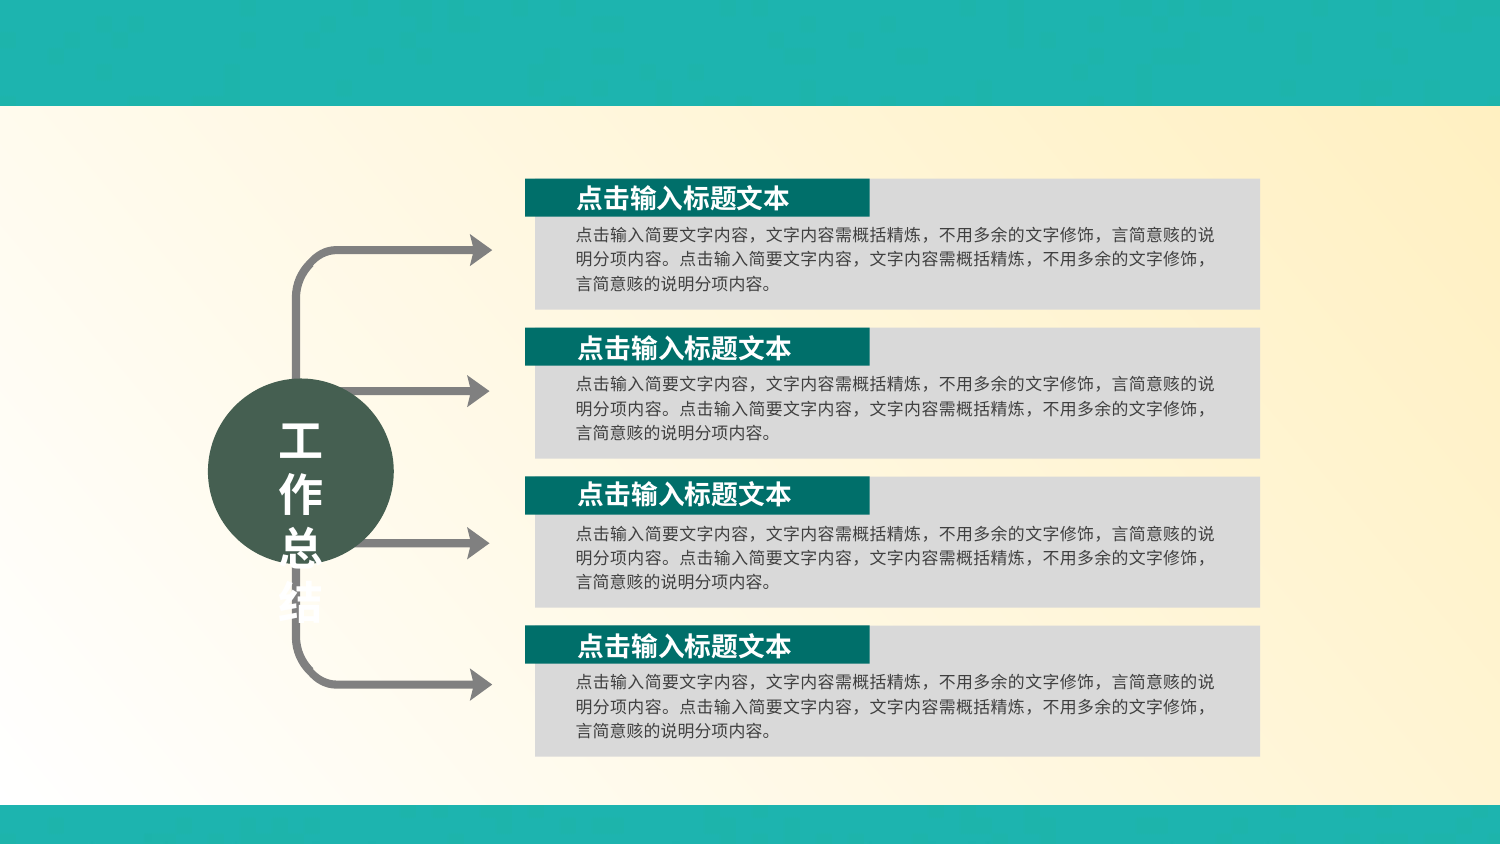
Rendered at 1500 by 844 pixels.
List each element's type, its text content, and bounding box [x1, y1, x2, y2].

text_box [394, 527, 490, 560]
text_box [534, 624, 1261, 758]
text_box [806, 475, 871, 512]
text_box [394, 375, 490, 408]
text_box [806, 326, 871, 363]
text_box 点击输入简要文字内容，文字内容需概括精炼，不用多余的文字修饰，言简意赅的说明分项内容。点击输入简要文字内容，文字内容需概括精炼，不用多余的文字修饰，言简意赅的说明分项内容。 [562, 213, 1229, 301]
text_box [207, 378, 394, 639]
text_box [524, 624, 564, 665]
text_box 点击输入标题文本 [564, 324, 806, 371]
text_box 点击输入标题文本 [564, 471, 806, 518]
text_box [524, 326, 564, 367]
picture [0, 0, 1500, 106]
text_box [524, 475, 564, 516]
text_box 点击输入标题文本 [562, 175, 814, 221]
text_box [291, 260, 314, 378]
text_box [524, 177, 562, 218]
text_box 点击输入标题文本 [564, 622, 806, 669]
text_box [806, 624, 871, 661]
picture [0, 805, 1500, 844]
text_box [534, 178, 1261, 311]
text_box [534, 327, 1261, 460]
text_box [534, 475, 1261, 609]
text_box 点击输入简要文字内容，文字内容需概括精炼，不用多余的文字修饰，言简意赅的说明分项内容。点击输入简要文字内容，文字内容需概括精炼，不用多余的文字修饰，言简意赅的说明分项内容。 [562, 363, 1229, 450]
text_box [307, 667, 493, 701]
text_box [307, 233, 493, 267]
text_box [814, 177, 871, 218]
text_box 点击输入简要文字内容，文字内容需概括精炼，不用多余的文字修饰，言简意赅的说明分项内容。点击输入简要文字内容，文字内容需概括精炼，不用多余的文字修饰，言简意赅的说明分项内容。 [562, 661, 1229, 748]
text_box [291, 639, 314, 674]
text_box 点击输入简要文字内容，文字内容需概括精炼，不用多余的文字修饰，言简意赅的说明分项内容。点击输入简要文字内容，文字内容需概括精炼，不用多余的文字修饰，言简意赅的说明分项内容。 [562, 512, 1229, 599]
